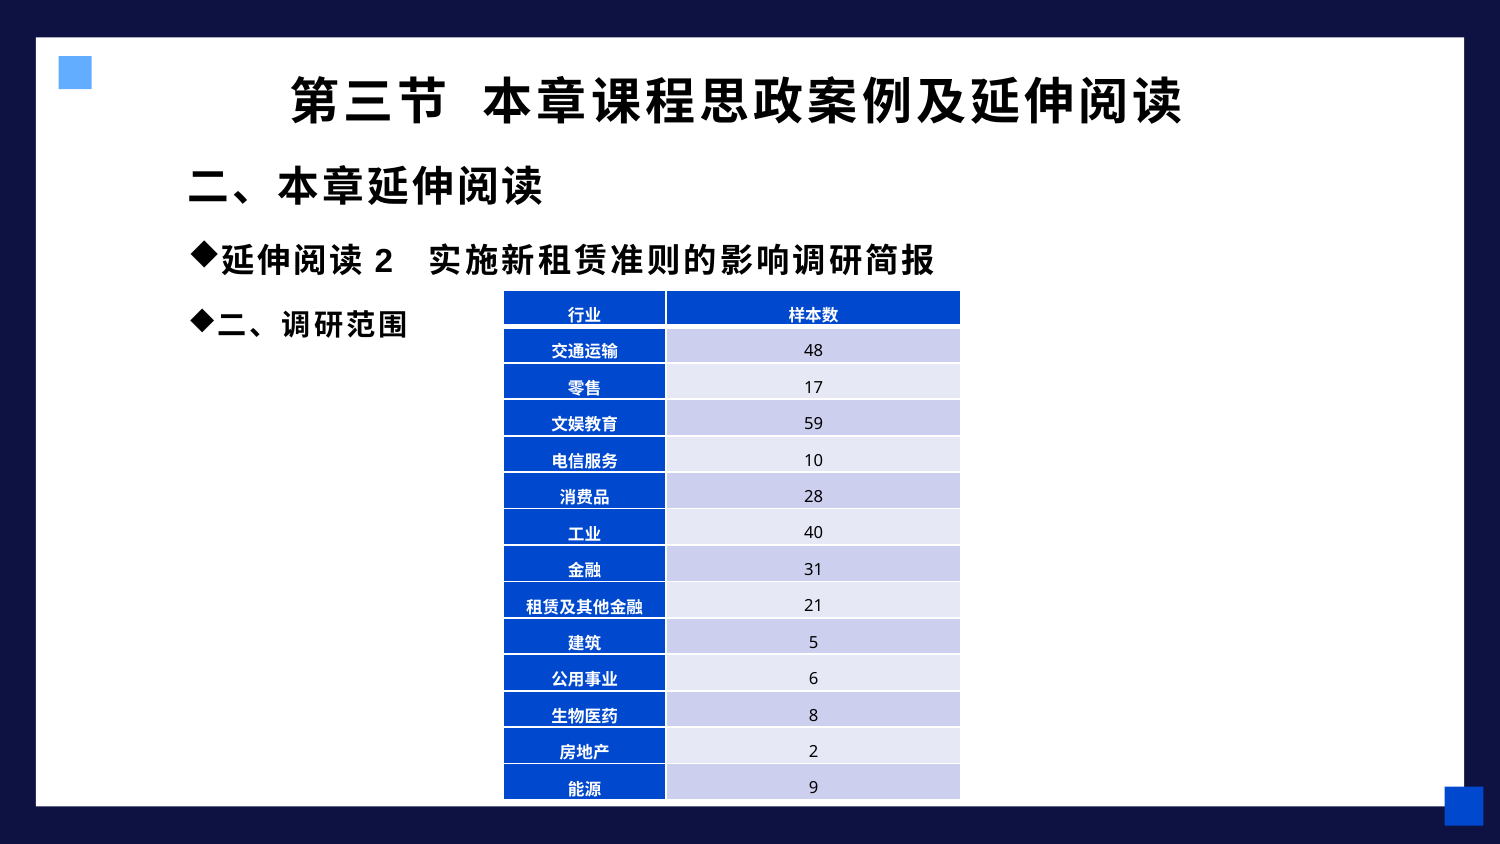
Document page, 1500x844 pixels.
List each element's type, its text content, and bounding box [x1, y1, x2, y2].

table_cell 租赁及其他金融 [504, 582, 665, 617]
table_cell 5 [667, 619, 960, 653]
table_cell 建筑 [504, 619, 665, 653]
table_cell 28 [667, 473, 960, 508]
table_cell 公用事业 [504, 655, 665, 690]
table_cell 金融 [504, 546, 665, 581]
table_cell 10 [667, 437, 960, 471]
table_cell 17 [667, 364, 960, 398]
table_cell 电信服务 [504, 437, 665, 471]
table_cell 40 [667, 509, 960, 544]
table_cell 零售 [504, 364, 665, 398]
list 二、本章延伸阅读 延伸阅读2 实施新租赁准则的影响调研简报 二、调研范围 [171, 150, 1400, 575]
table_cell 交通运输 [504, 329, 665, 362]
table_cell 59 [667, 400, 960, 435]
table_cell 6 [667, 655, 960, 690]
table_header 行业 [504, 291, 665, 324]
table_cell 房地产 [504, 728, 665, 763]
table_cell 消费品 [504, 473, 665, 508]
table_cell 31 [667, 546, 960, 581]
table_cell 能源 [504, 764, 665, 799]
table_cell 生物医药 [504, 692, 665, 726]
table_header 样本数 [667, 291, 960, 324]
table_cell 2 [667, 728, 960, 763]
table_cell 9 [667, 764, 960, 799]
table_cell 文娱教育 [504, 400, 665, 435]
table_cell 工业 [504, 509, 665, 544]
table_cell 21 [667, 582, 960, 617]
table_cell 8 [667, 692, 960, 726]
title 第三节 本章课程思政案例及延伸阅读 [141, 48, 1327, 138]
table_cell 48 [667, 329, 960, 362]
